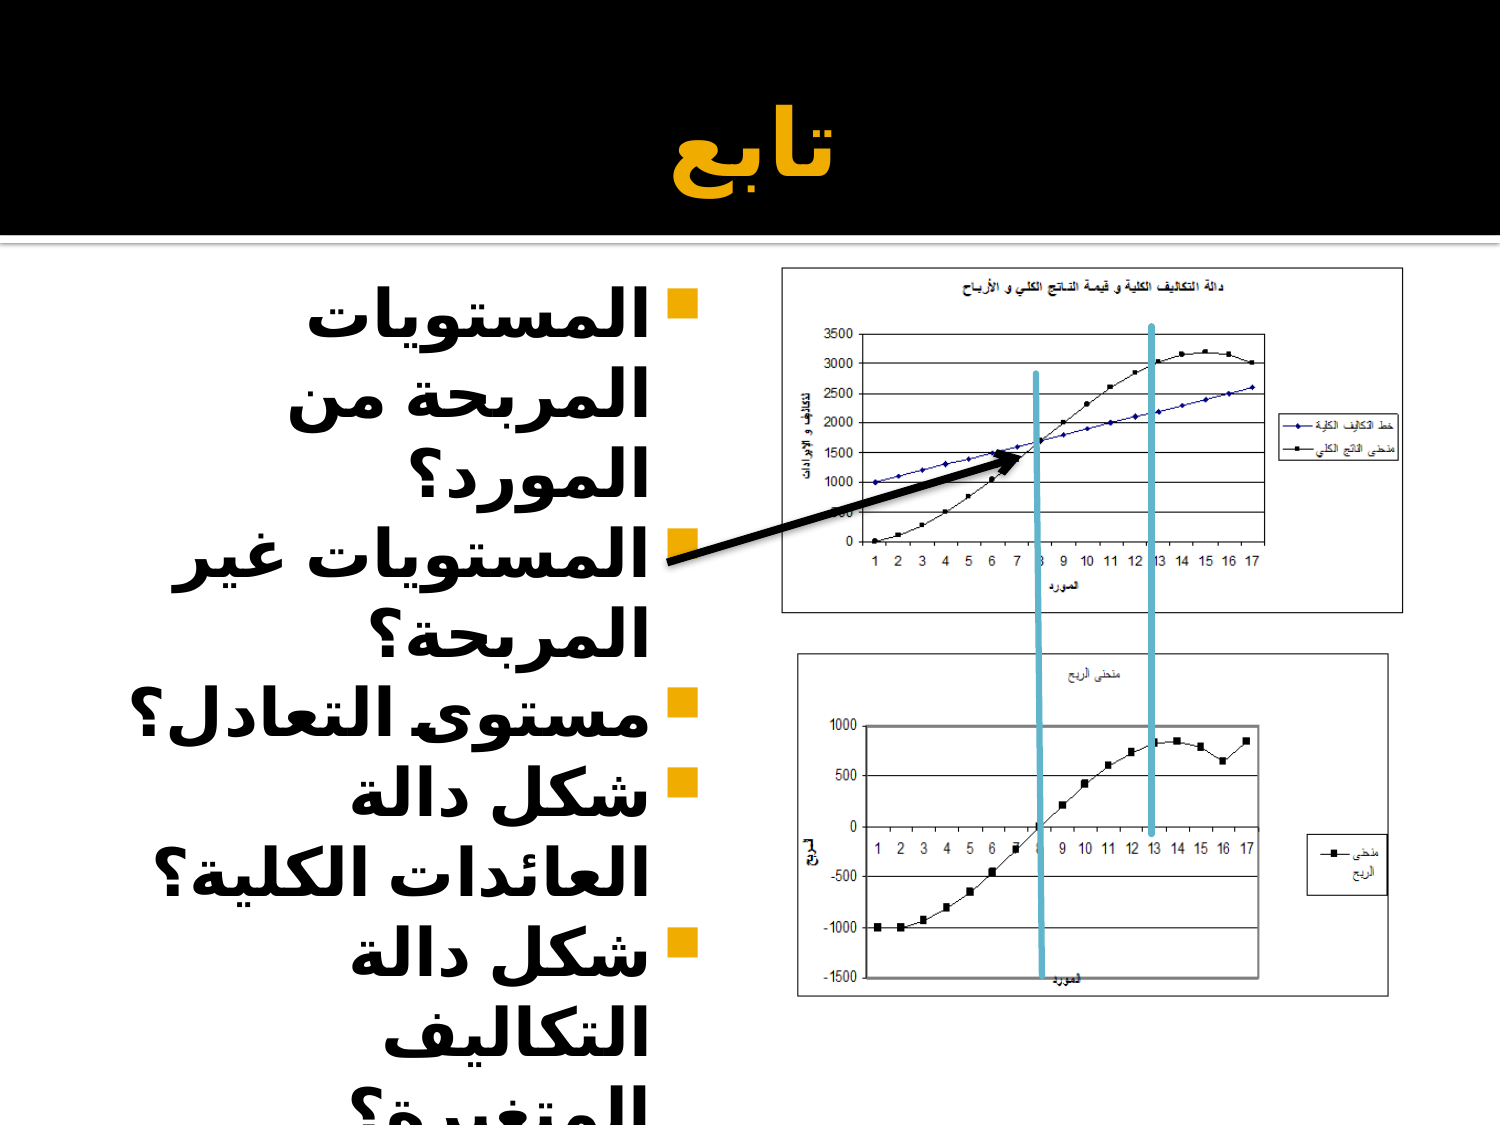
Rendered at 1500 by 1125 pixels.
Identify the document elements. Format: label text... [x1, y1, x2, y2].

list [775, 262, 1412, 621]
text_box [667, 456, 1022, 563]
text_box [1035, 373, 1042, 976]
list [791, 646, 1397, 1005]
list المستويات المربحة من المورد؟ المستويات غير المربحة؟ مستوى التعادل؟ شكل دالة العائدات الكلية؟ شكل دالة التكاليف المتغيرة؟ شكل دالة الربح؟ [76, 255, 740, 998]
title تابع [75, 45, 1425, 233]
